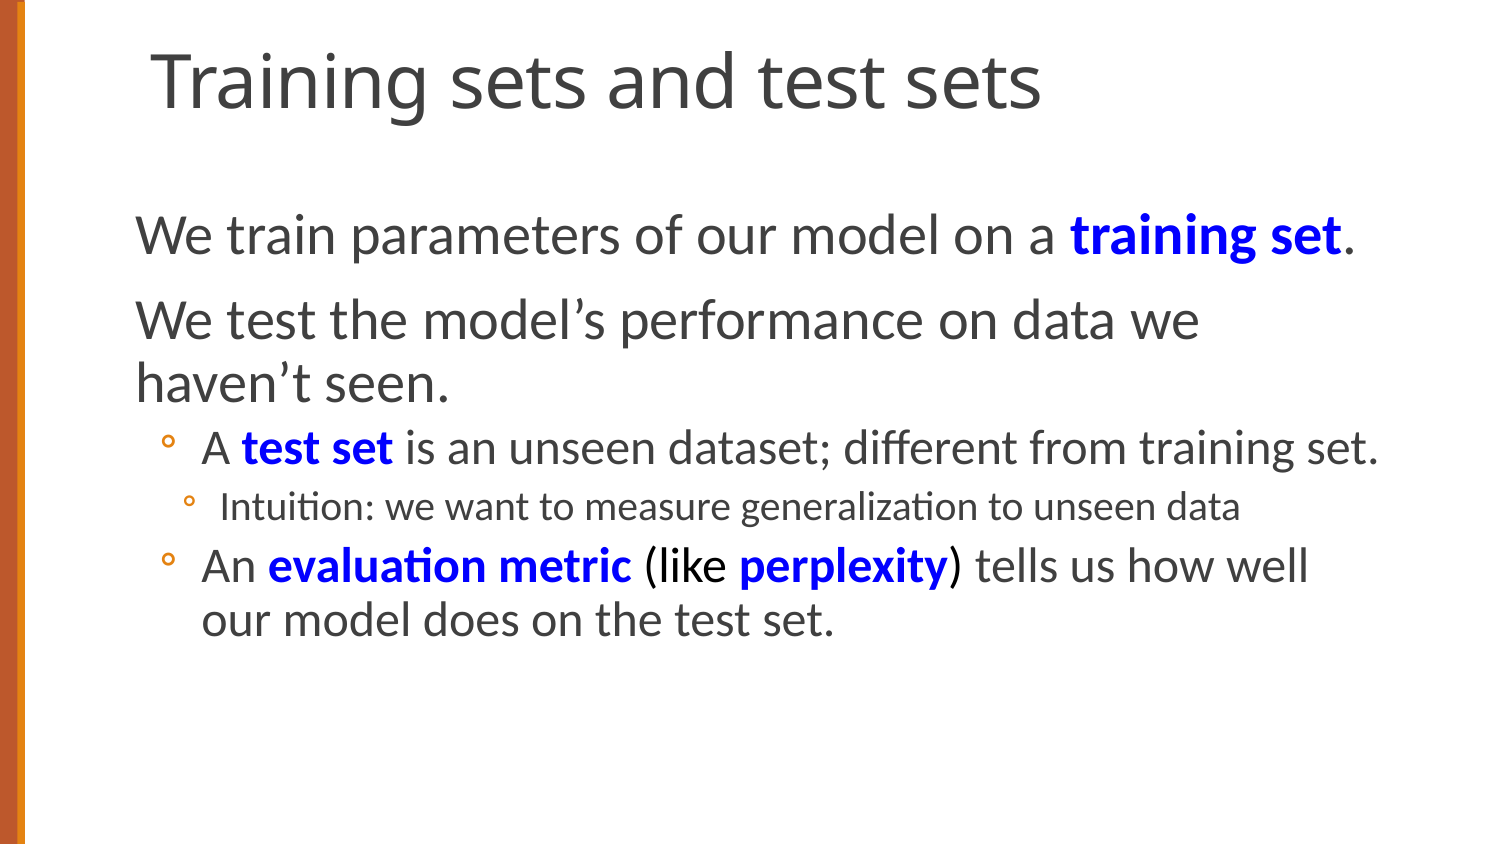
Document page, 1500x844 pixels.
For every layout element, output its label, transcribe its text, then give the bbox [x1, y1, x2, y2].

title Training sets and test sets [135, 19, 1373, 132]
list We train parameters of our model on a training set. We test the model’s performance on data we haven’t seen. A test set is an unseen dataset; different from training set. Intuition: we want to measure generalization to unseen data An evaluation metric (like perplexity) tells us how well our model does on the test set. [135, 196, 1388, 760]
